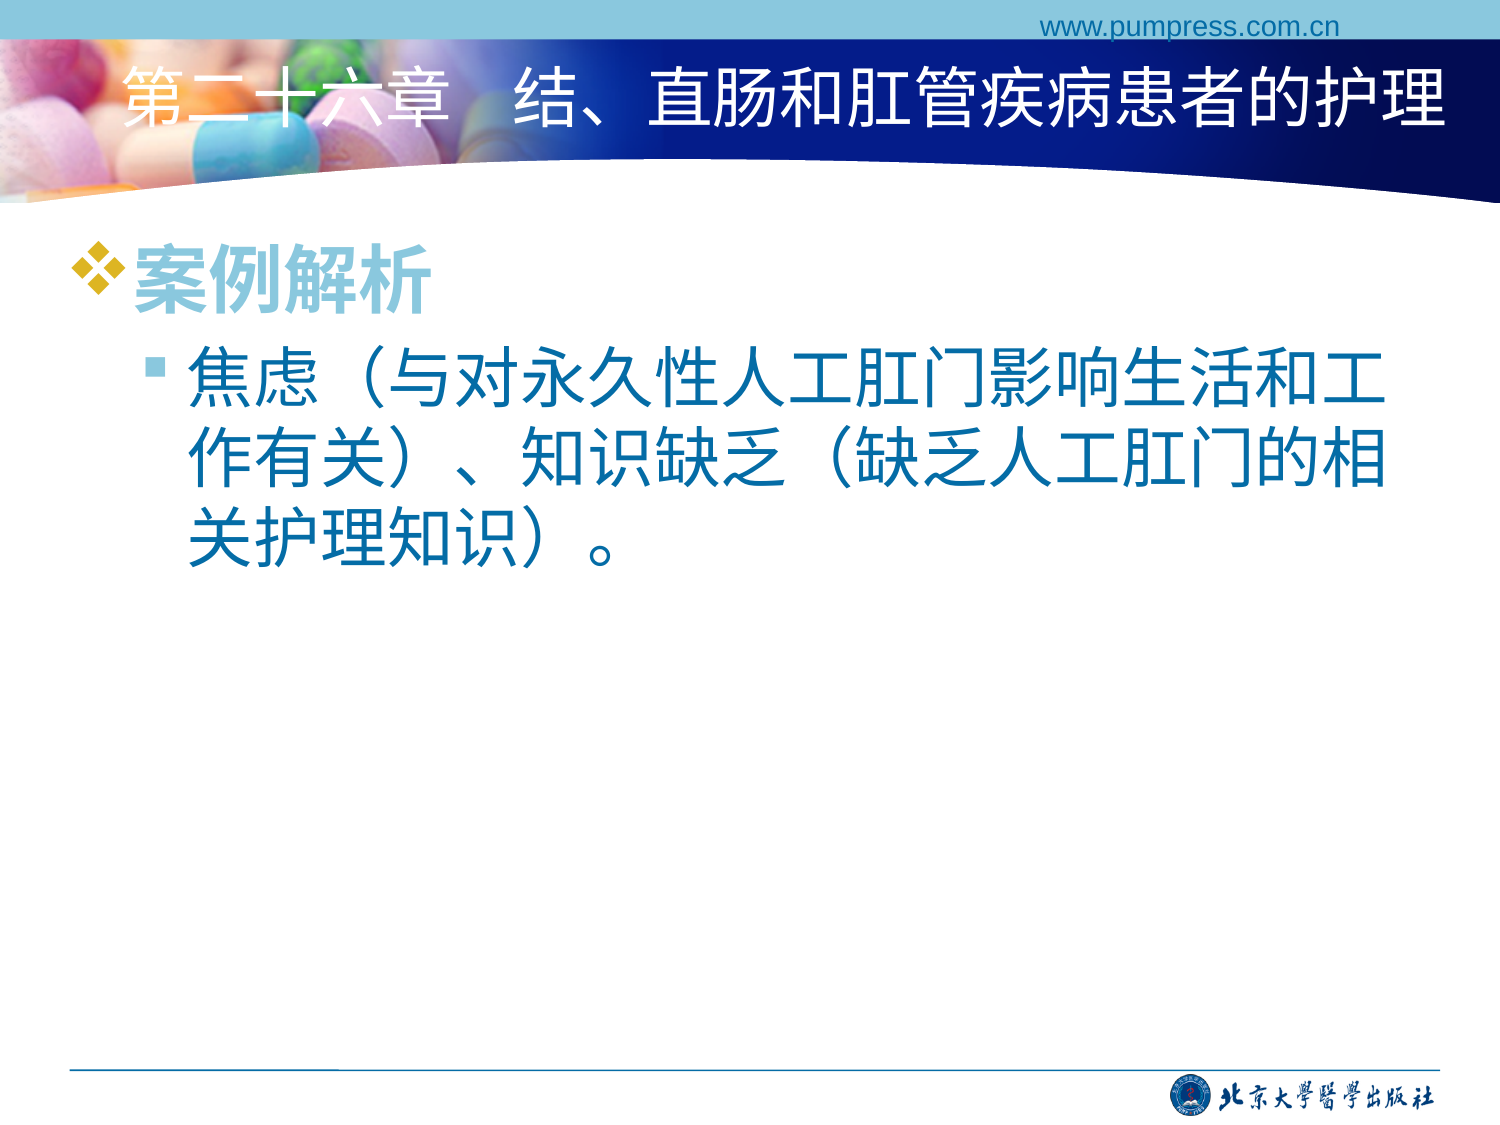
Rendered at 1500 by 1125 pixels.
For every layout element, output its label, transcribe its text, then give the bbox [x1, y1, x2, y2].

slide_number www.pumpress.com.cn [1025, 0, 1463, 38]
title 第二十六章 结、直肠和肛管疾病患者的护理 [64, 49, 1463, 143]
picture [1170, 1074, 1436, 1118]
picture [0, 40, 1500, 203]
list 案例解析 焦虑（与对永久性人工肛门影响生活和工作有关）、知识缺乏（缺乏人工肛门的相关护理知识）。 [49, 224, 1463, 1026]
